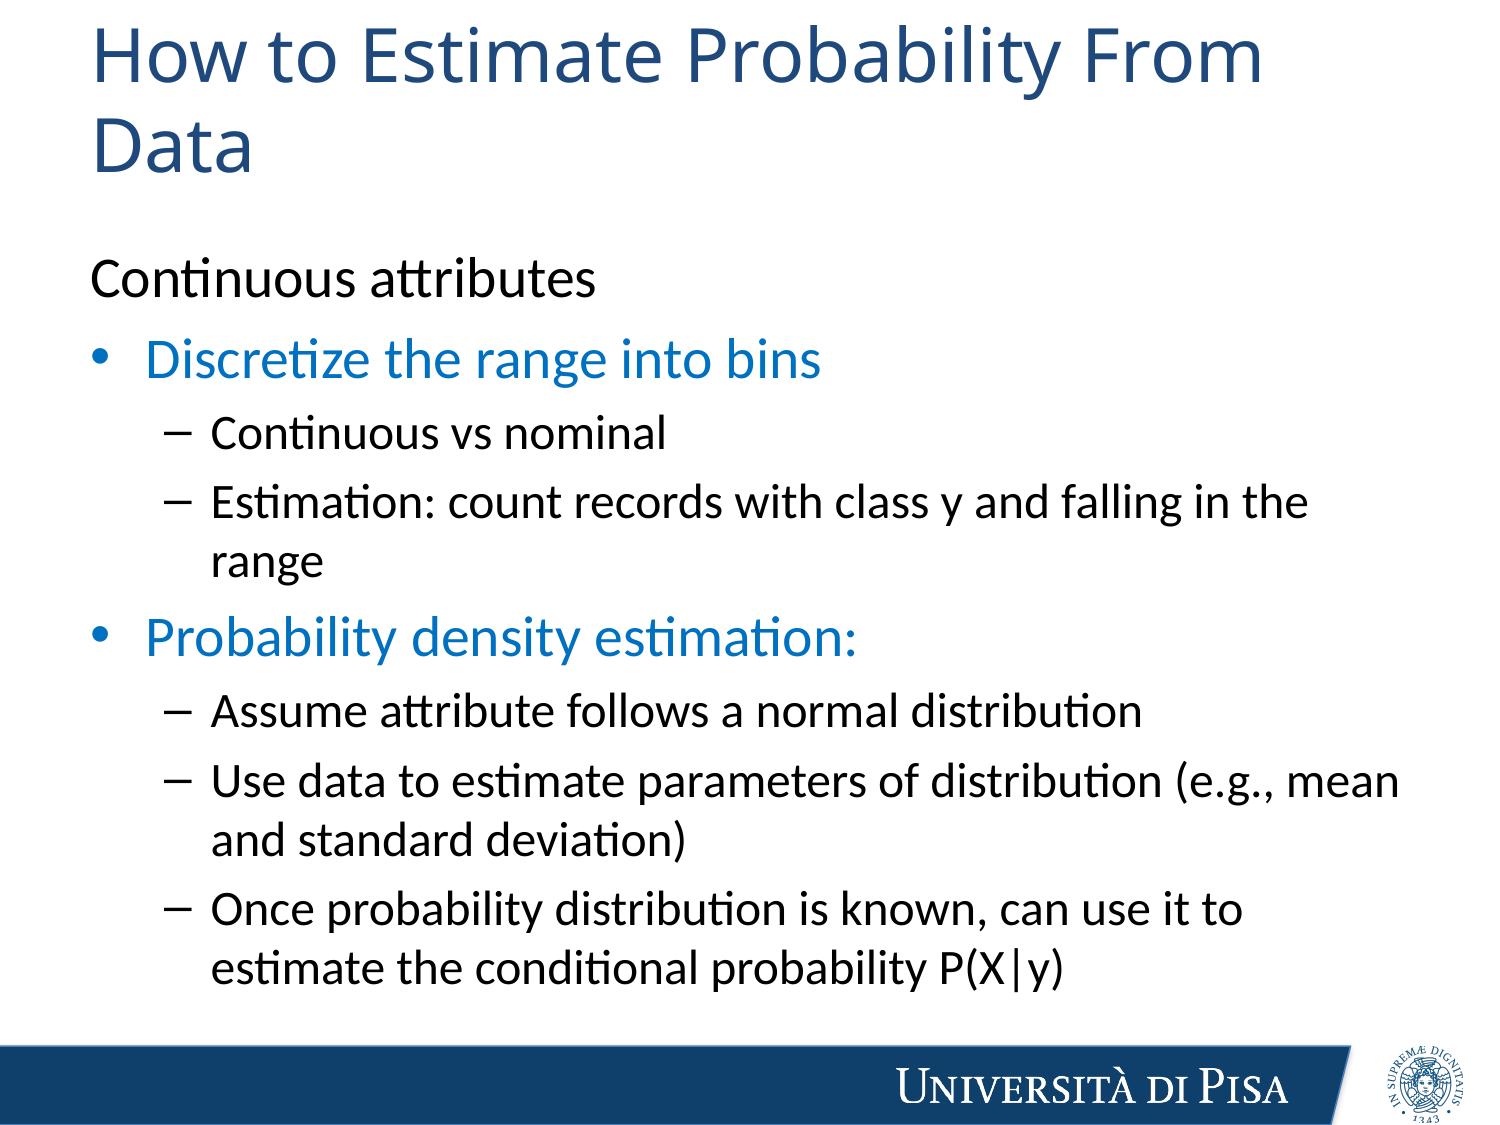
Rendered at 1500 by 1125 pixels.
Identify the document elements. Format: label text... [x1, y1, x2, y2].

list Continuous attributes Discretize the range into bins Continuous vs nominal Estimation: count records with class y and falling in the range Probability density estimation: Assume attribute follows a normal distribution Use data to estimate parameters of distribution (e.g., mean and standard deviation) Once probability distribution is known, can use it to estimate the conditional probability P(X|y) [75, 232, 1425, 1005]
title How to Estimate Probability From Data [75, 3, 1425, 191]
